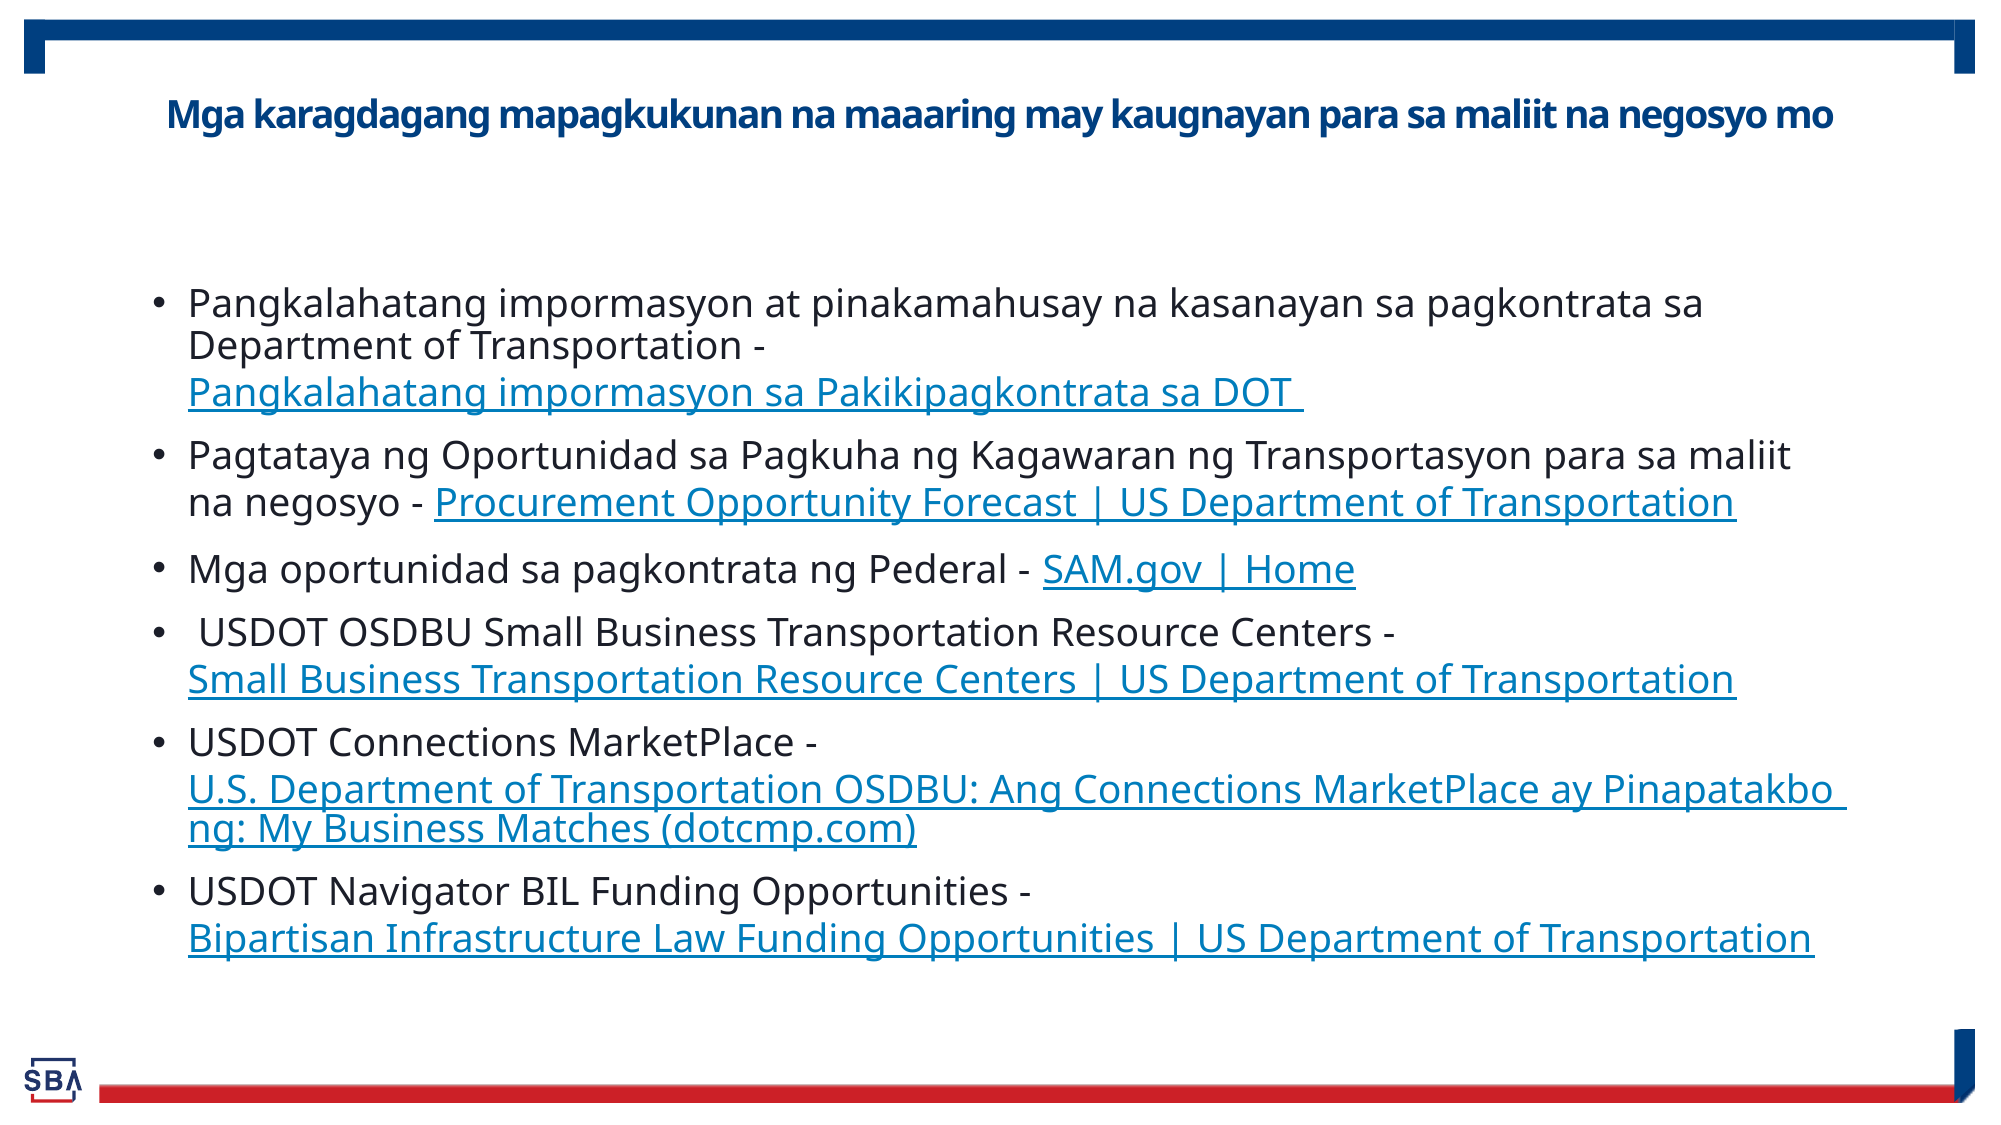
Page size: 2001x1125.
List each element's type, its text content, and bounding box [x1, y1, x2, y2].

title Mga karagdagang mapagkukunan na maaaring may kaugnayan para sa maliit na negosyo mo [137, 87, 1863, 186]
list Pangkalahatang impormasyon at pinakamahusay na kasanayan sa pagkontrata sa Department of Transportation - Pangkalahatang impormasyon sa Pakikipagkontrata sa DOT Pagtataya ng Oportunidad sa Pagkuha ng Kagawaran ng Transportasyon para sa maliit na negosyo - Procurement Opportunity Forecast | US Department of Transportation Mga oportunidad sa pagkontrata ng Pederal - SAM.gov | Home USDOT OSDBU Small Business Transportation Resource Centers - Small Business Transportation Resource Centers | US Department of Transportation USDOT Connections MarketPlace - U.S. Department of Transportation OSDBU: Ang Connections MarketPlace ay Pinapatakbo ng: My Business Matches (dotcmp.com) USDOT Navigator BIL Funding Opportunities - Bipartisan Infrastructure Law Funding Opportunities | US Department of Transportation [137, 275, 1863, 940]
